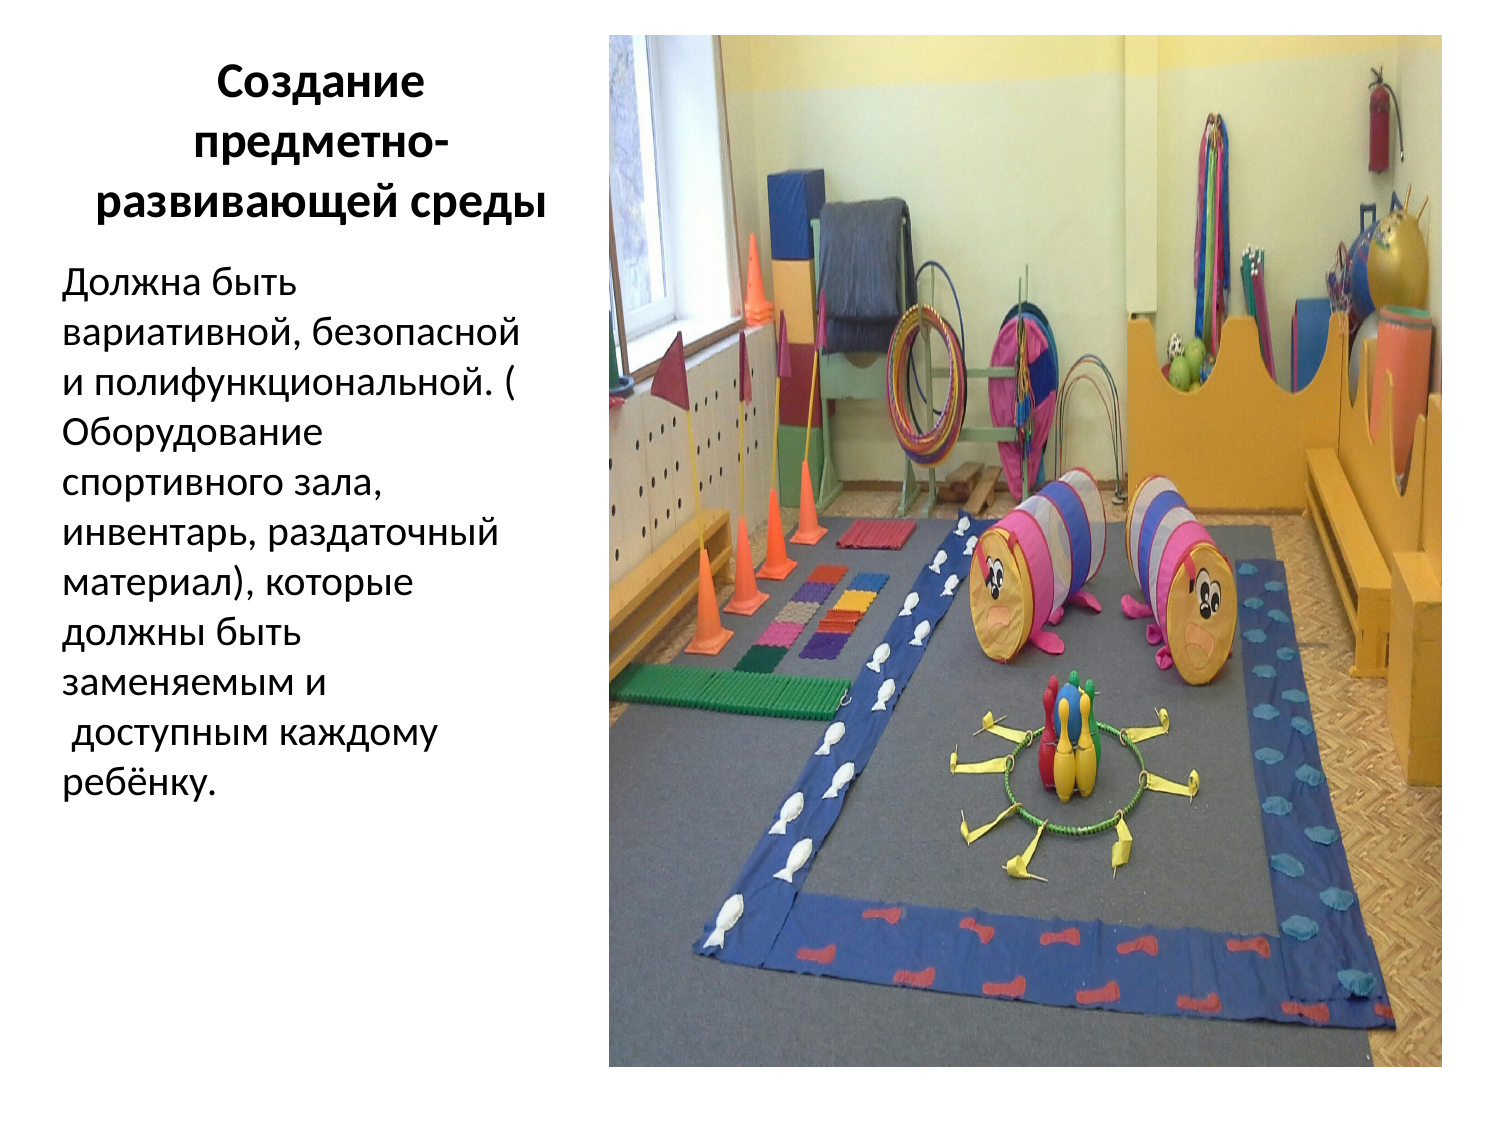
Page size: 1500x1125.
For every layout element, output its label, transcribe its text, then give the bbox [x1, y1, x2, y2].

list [609, 34, 1442, 1067]
list Должна быть вариативной, безопасной и полифункциональной. ( Оборудование спортивного зала, инвентарь, раздаточный материал), которые должны быть заменяемым и доступным каждому ребёнку. [46, 246, 541, 1016]
title Создание предметно-развивающей среды [75, 44, 569, 236]
